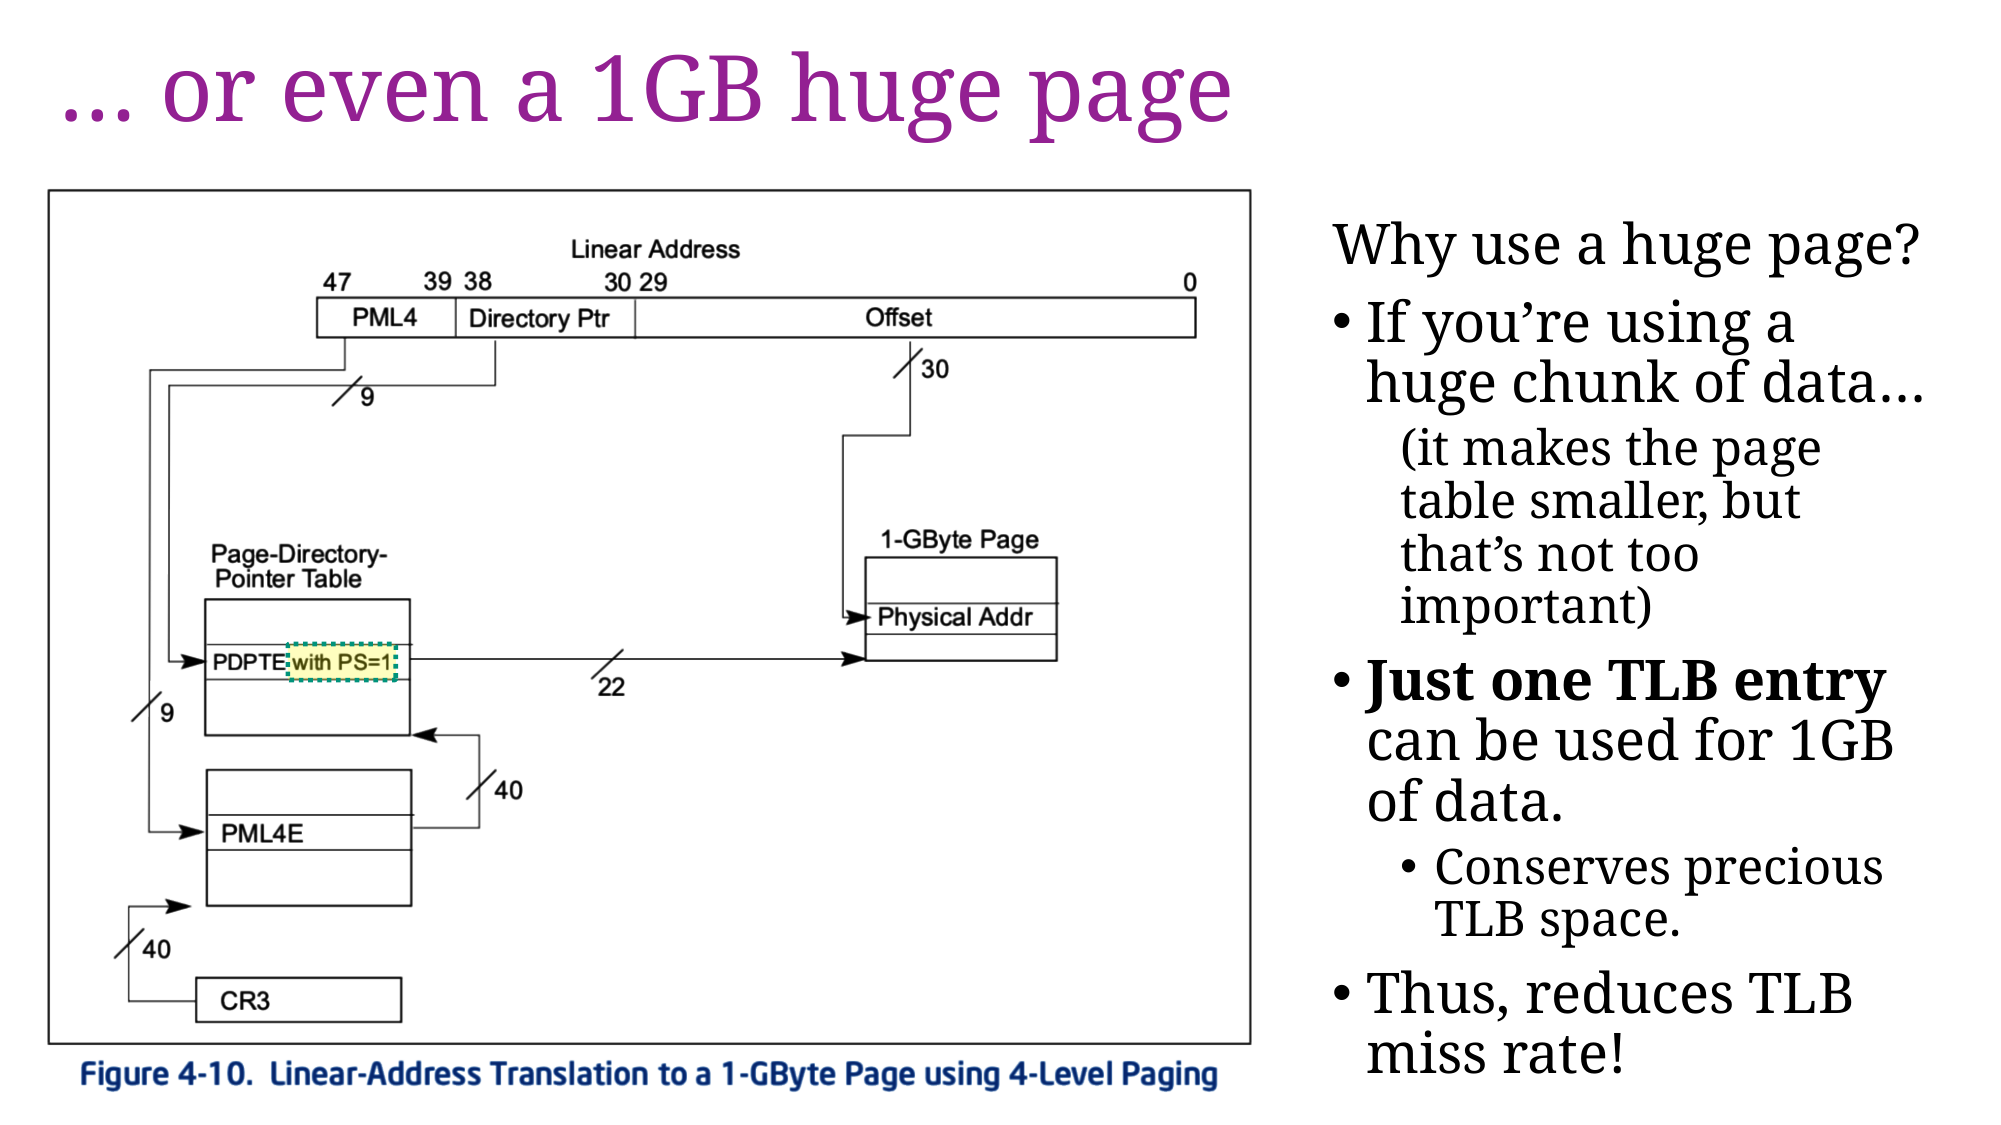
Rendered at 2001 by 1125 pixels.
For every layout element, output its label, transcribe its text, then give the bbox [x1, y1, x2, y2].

title … or even a 1GB huge page [43, 25, 1953, 158]
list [43, 184, 1259, 1101]
list Why use a huge page? If you’re using a huge chunk of data… (it makes the page table smaller, but that’s not too important) Just one TLB entry can be used for 1GB of data. Conserves precious TLB space. Thus, reduces TLB miss rate! [1317, 208, 1953, 1101]
